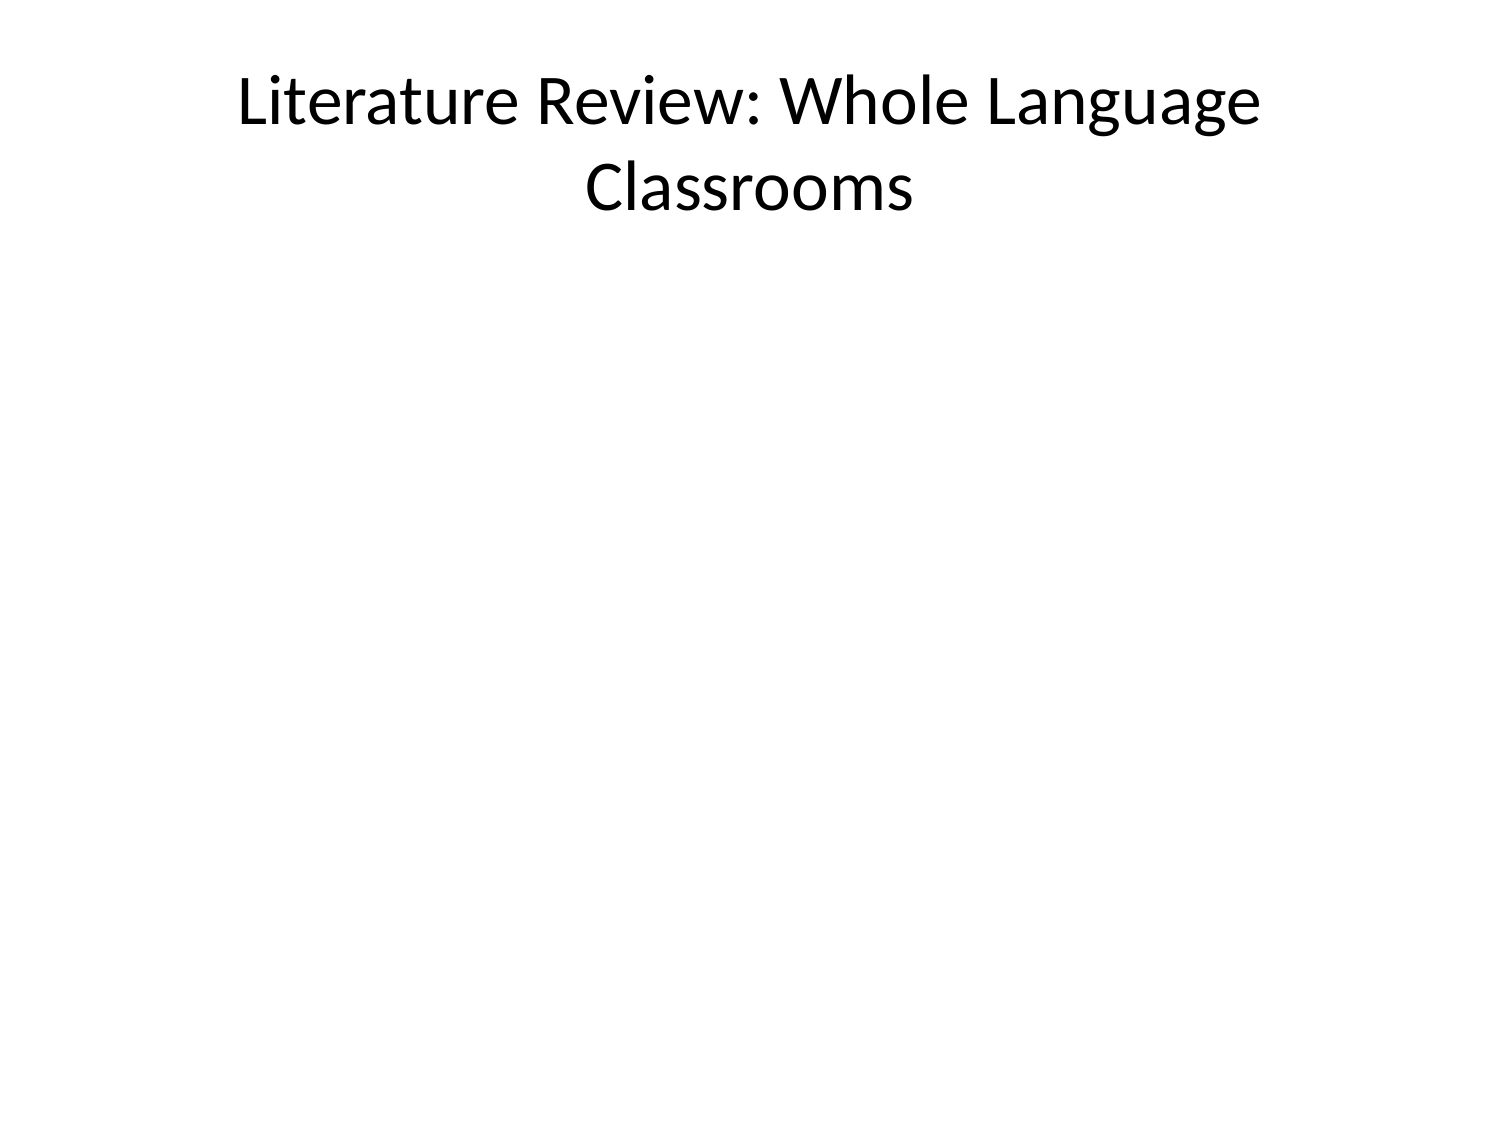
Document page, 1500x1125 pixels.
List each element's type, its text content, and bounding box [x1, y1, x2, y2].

title Literature Review: Whole Language Classrooms [75, 45, 1425, 233]
